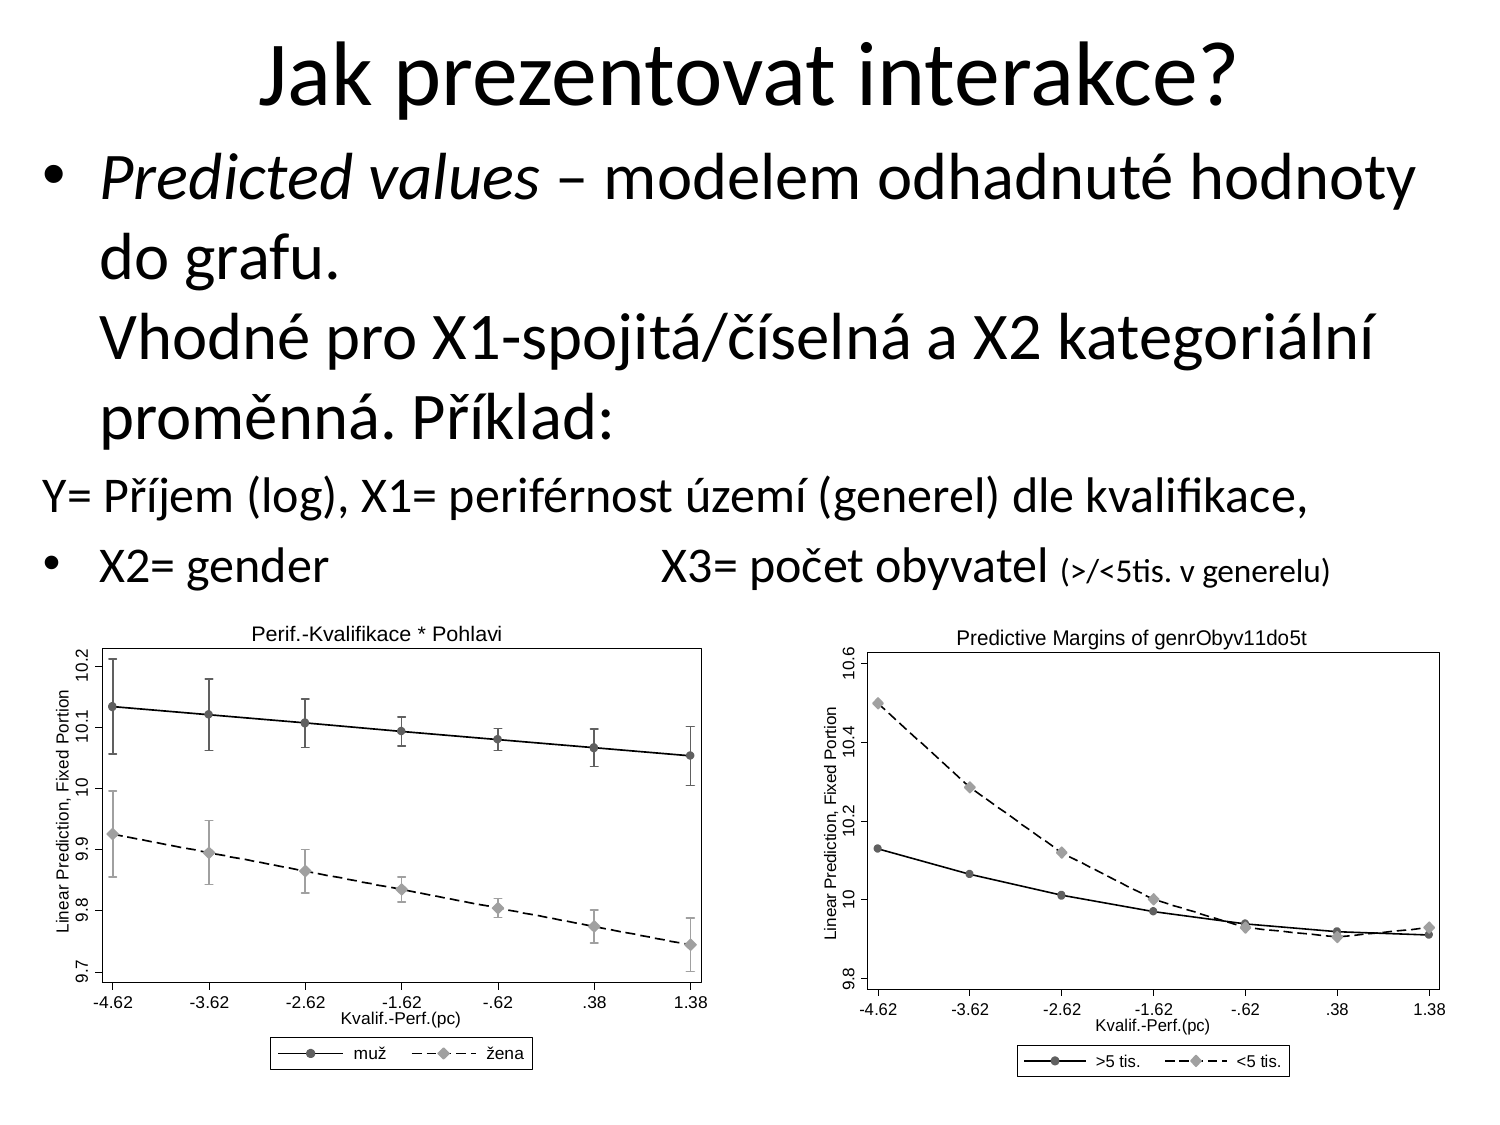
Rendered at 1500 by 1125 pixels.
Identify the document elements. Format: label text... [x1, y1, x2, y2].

picture [796, 601, 1463, 1107]
title Jak prezentovat interakce? [75, 0, 1425, 125]
picture [27, 597, 726, 1099]
list Predicted values – modelem odhadnuté hodnoty do grafu. Vhodné pro X1-spojitá/číselná a X2 kategoriální proměnná. Příklad: Y= Příjem (log), X1= periférnost území (generel) dle kvalifikace, X2= gender X3= počet obyvatel (>/<5tis. v generelu) [27, 125, 1474, 1083]
